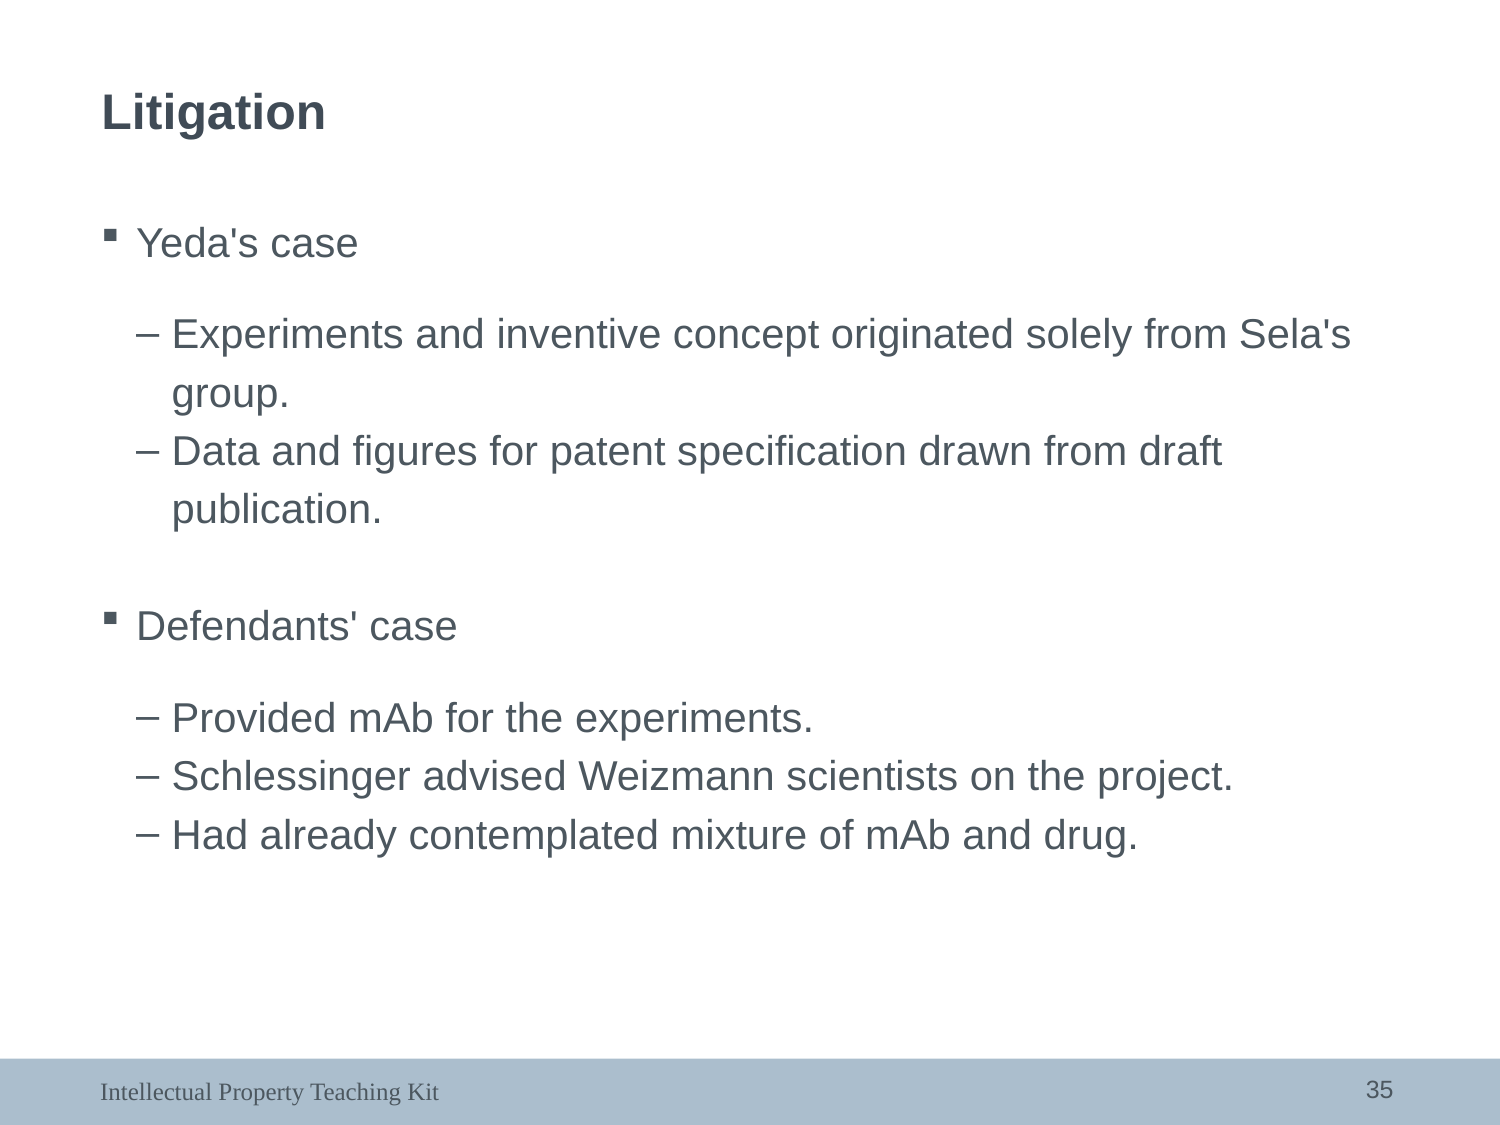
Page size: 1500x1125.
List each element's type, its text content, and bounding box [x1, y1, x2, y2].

text_box 35 [1269, 1070, 1394, 1106]
footer Intellectual Property Teaching Kit [100, 1074, 988, 1125]
text_box Yeda's case Experiments and inventive concept originated solely from Sela's group. Data and figures for patent specification drawn from draft publication. Defendants' case Provided mAb for the experiments. Schlessinger advised Weizmann scientists on the project. Had already contemplated mixture of mAb and drug. [85, 199, 1380, 767]
title Litigation [86, 71, 1387, 226]
